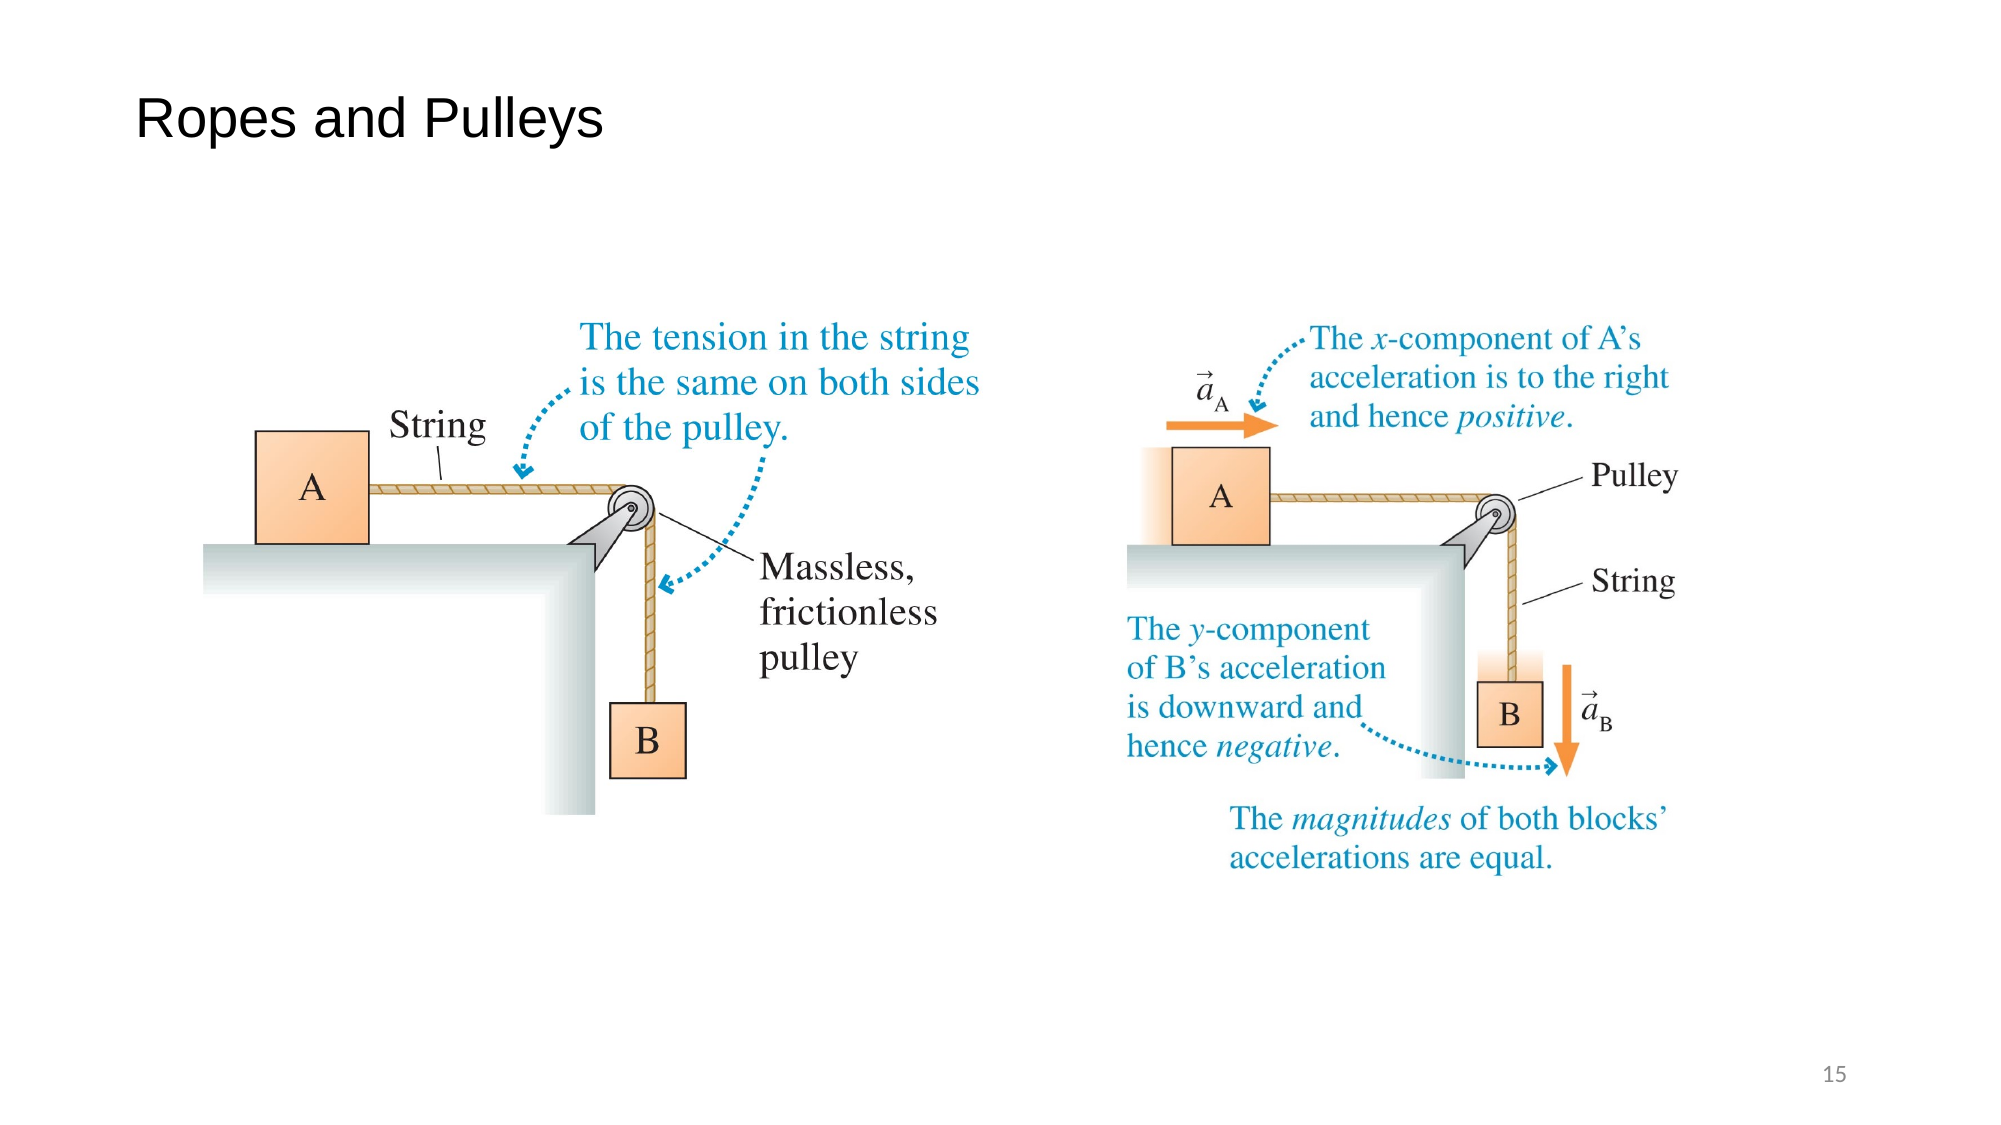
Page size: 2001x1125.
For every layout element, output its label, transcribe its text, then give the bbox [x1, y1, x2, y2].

picture [198, 317, 987, 817]
picture [1121, 317, 1681, 880]
slide_number 15 [1412, 1042, 1863, 1103]
text_box Ropes and Pulleys [135, 81, 892, 159]
